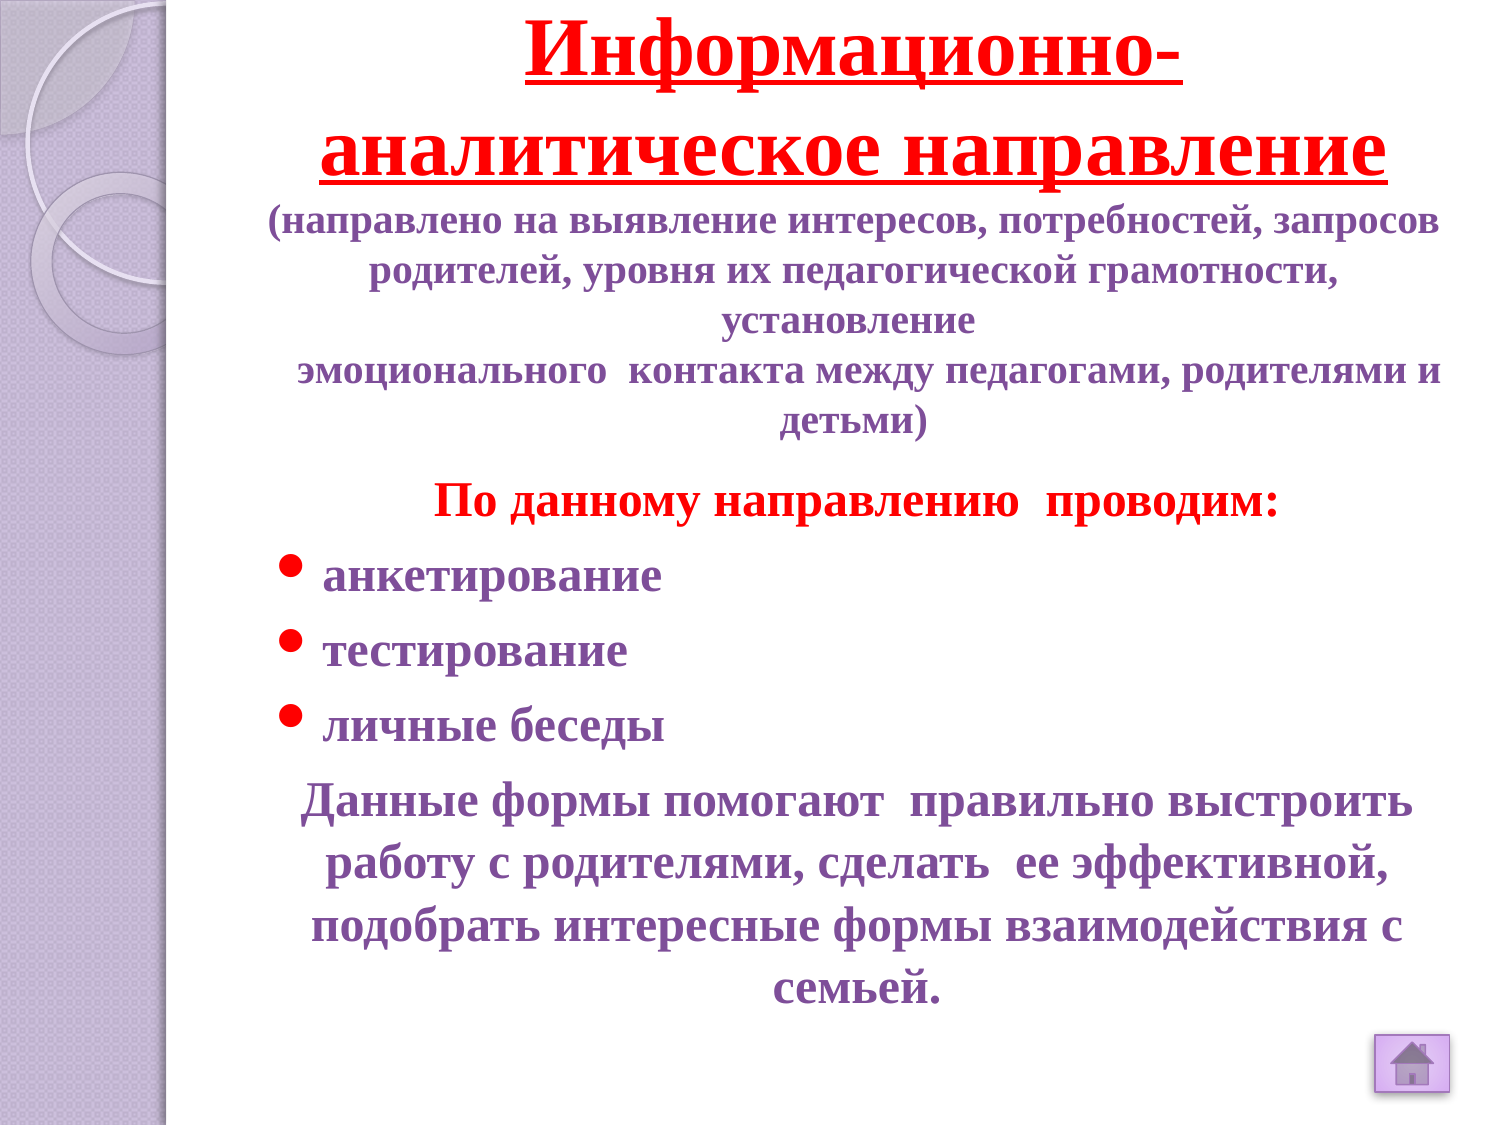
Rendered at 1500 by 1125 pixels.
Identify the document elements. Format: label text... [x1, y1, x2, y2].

text_box [1374, 1034, 1450, 1093]
list По данному направлению проводим: анкетирование тестирование личные беседы Данные формы помогают правильно выстроить работу с родителями, сделать ее эффективной, подобрать интересные формы взаимодействия с семьей. [247, 456, 1454, 1035]
title Информационно-аналитическое направление (направлено на выявление интересов, потребностей, запросов родителей, уровня их педагогической грамотности, установление эмоционального контакта между педагогами, родителями и детьми) [242, 30, 1466, 504]
